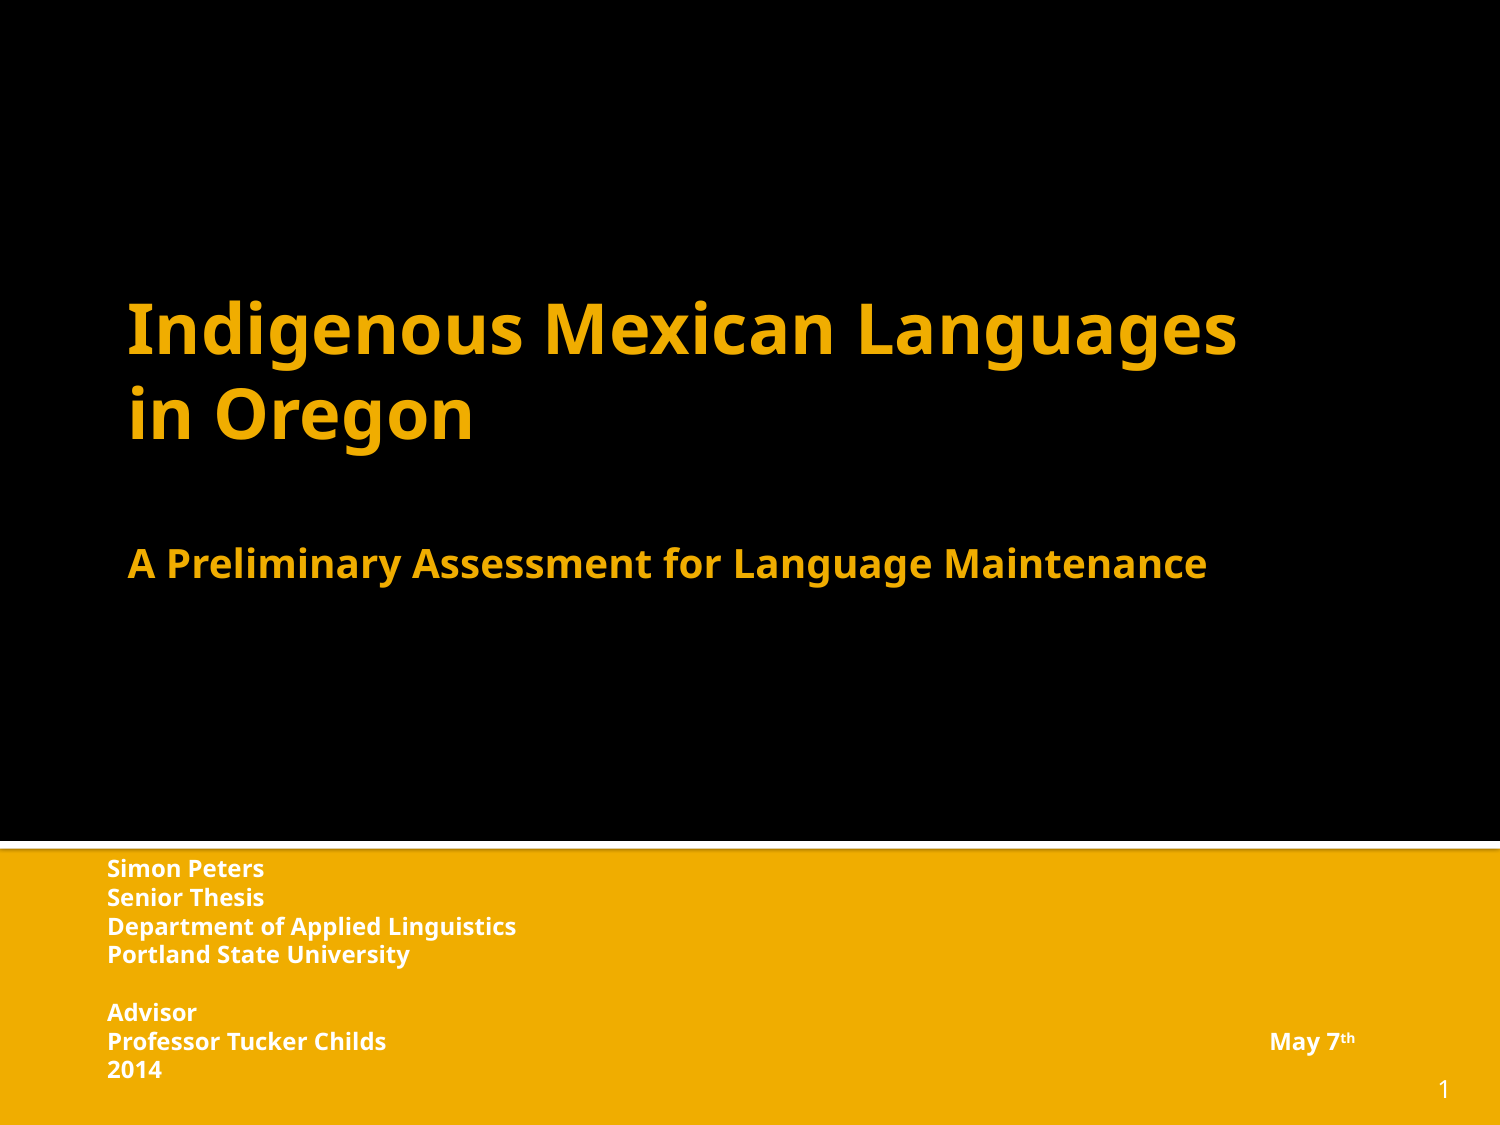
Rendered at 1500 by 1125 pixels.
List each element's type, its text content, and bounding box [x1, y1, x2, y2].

slide_number 1 [1345, 1062, 1467, 1108]
title Indigenous Mexican Languages in Oregon A Preliminary Assessment for Language Maintenance [112, 200, 1388, 591]
subtitle Simon Peters Senior Thesis Department of Applied Linguistics Portland State University Advisor Professor Tucker Childs May 7th 2014 [87, 787, 1388, 1113]
